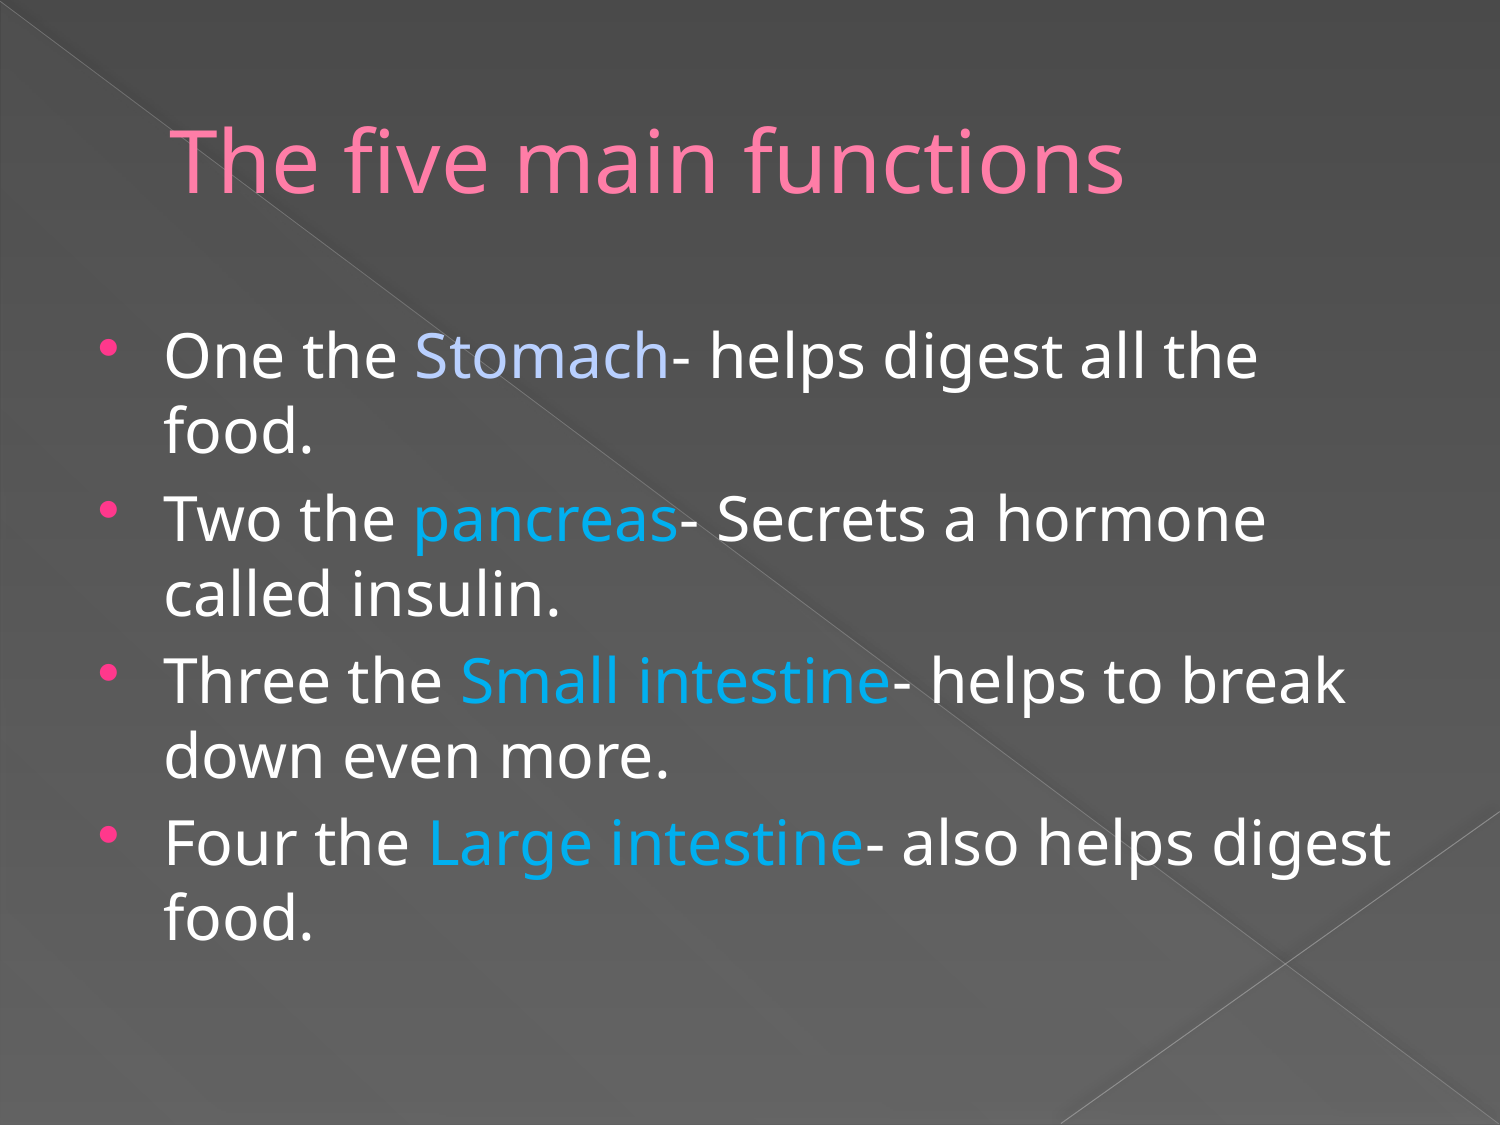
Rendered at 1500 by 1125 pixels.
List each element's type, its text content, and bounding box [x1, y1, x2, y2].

list One the Stomach- helps digest all the food. Two the pancreas- Secrets a hormone called insulin. Three the Small intestine- helps to break down even more. Four the Large intestine- also helps digest food. [75, 308, 1425, 1059]
title The five main functions [75, 43, 1425, 274]
